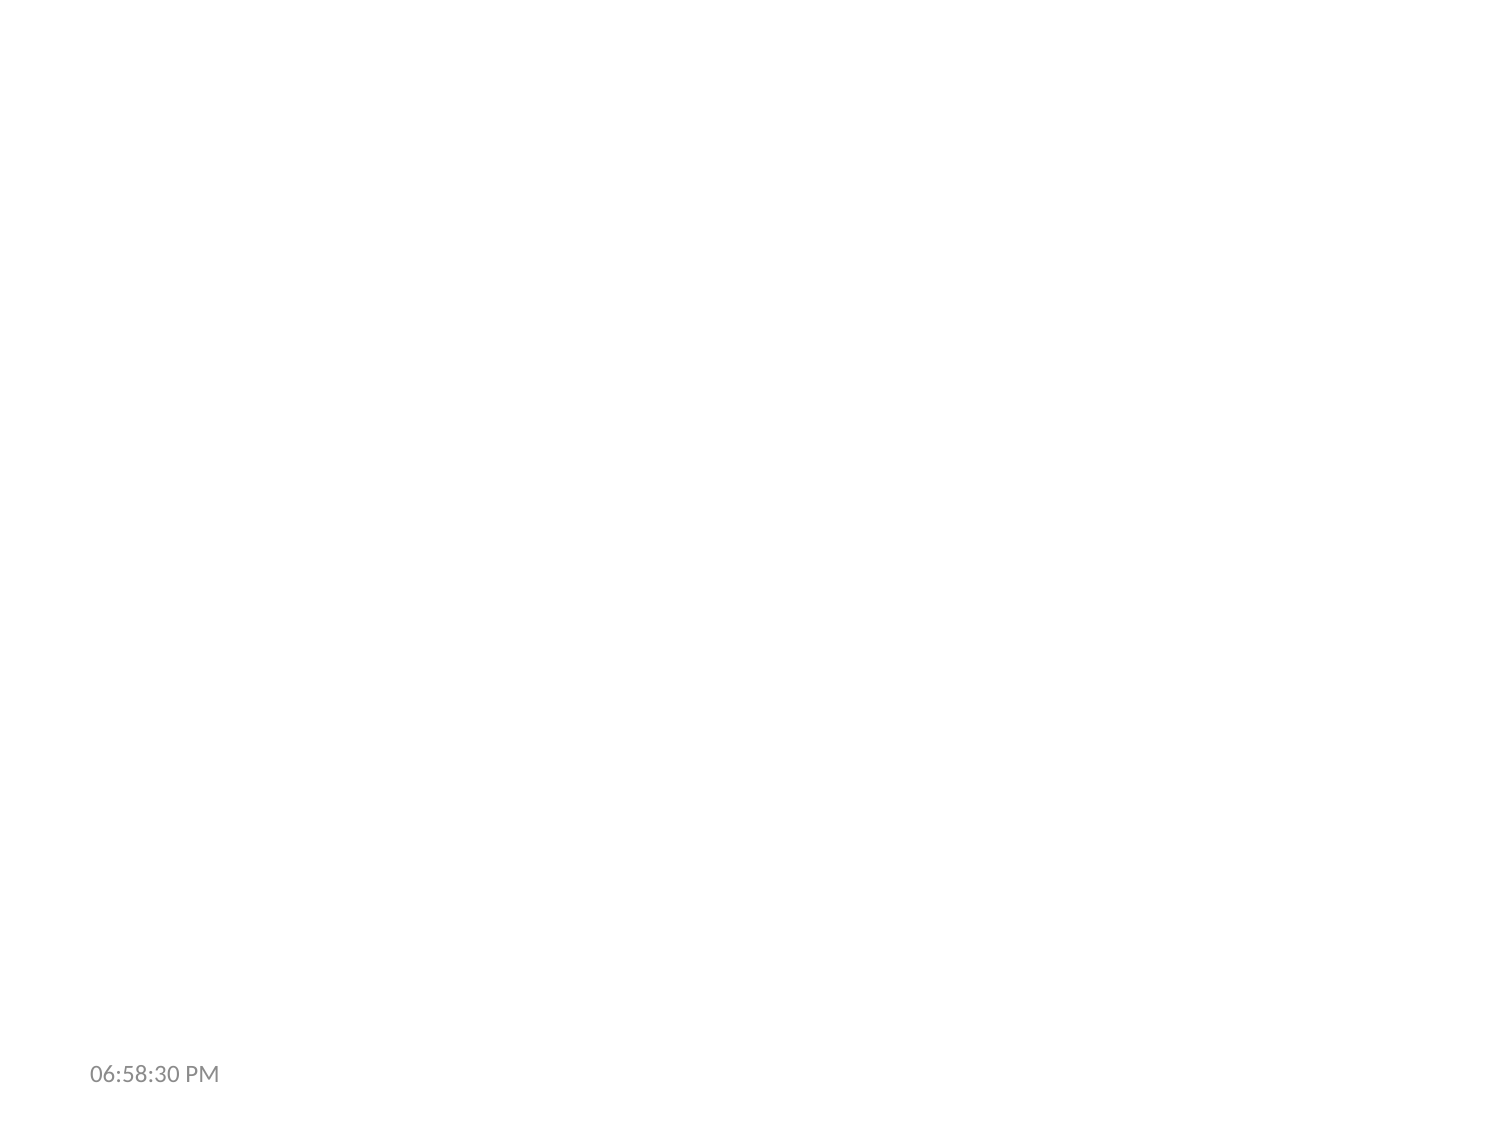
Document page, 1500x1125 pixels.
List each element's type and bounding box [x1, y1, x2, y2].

slide_number [75, 1042, 425, 1103]
